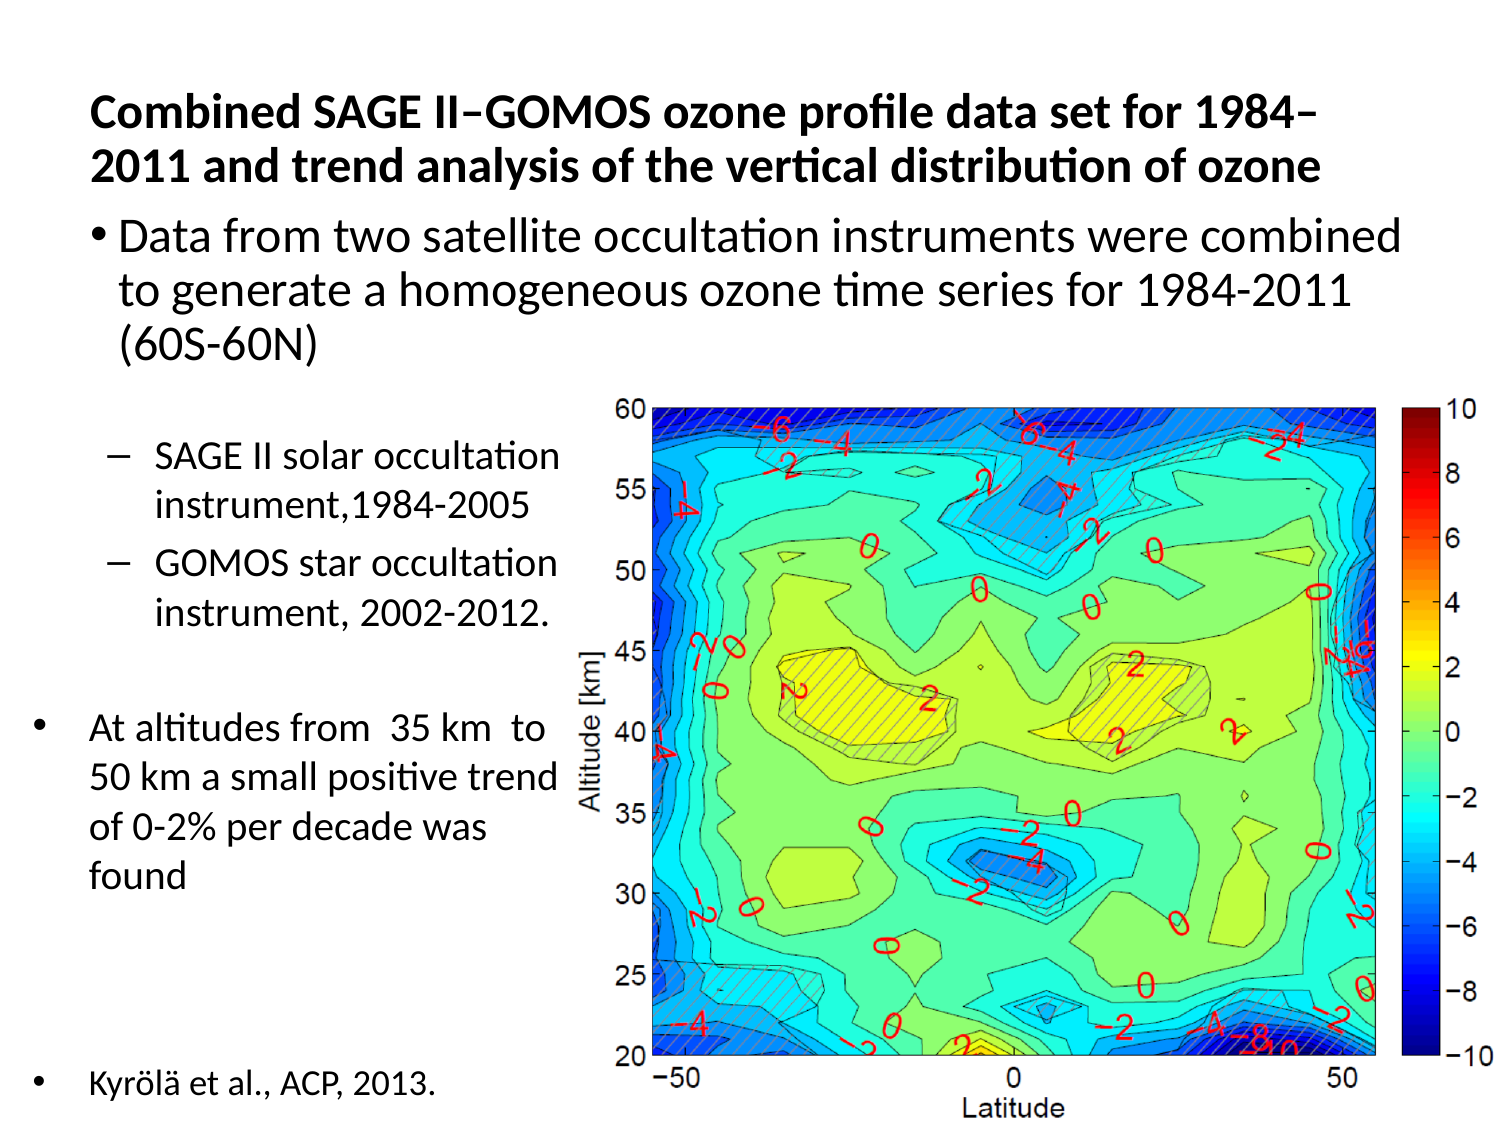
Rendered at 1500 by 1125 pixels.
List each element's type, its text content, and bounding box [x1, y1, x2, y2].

picture [570, 386, 1500, 1125]
list Combined SAGE II–GOMOS ozone profile data set for 1984–2011 and trend analysis of the vertical distribution of ozone Data from two satellite occultation instruments were combined to generate a homogeneous ozone time series for 1984-2011 (60S-60N) [75, 78, 1425, 420]
text_box SAGE II solar occultation instrument,1984-2005 GOMOS star occultation instrument, 2002-2012. At altitudes from 35 km to 50 km a small positive trend of 0-2% per decade was found Kyrölä et al., ACP, 2013. [17, 420, 570, 1125]
